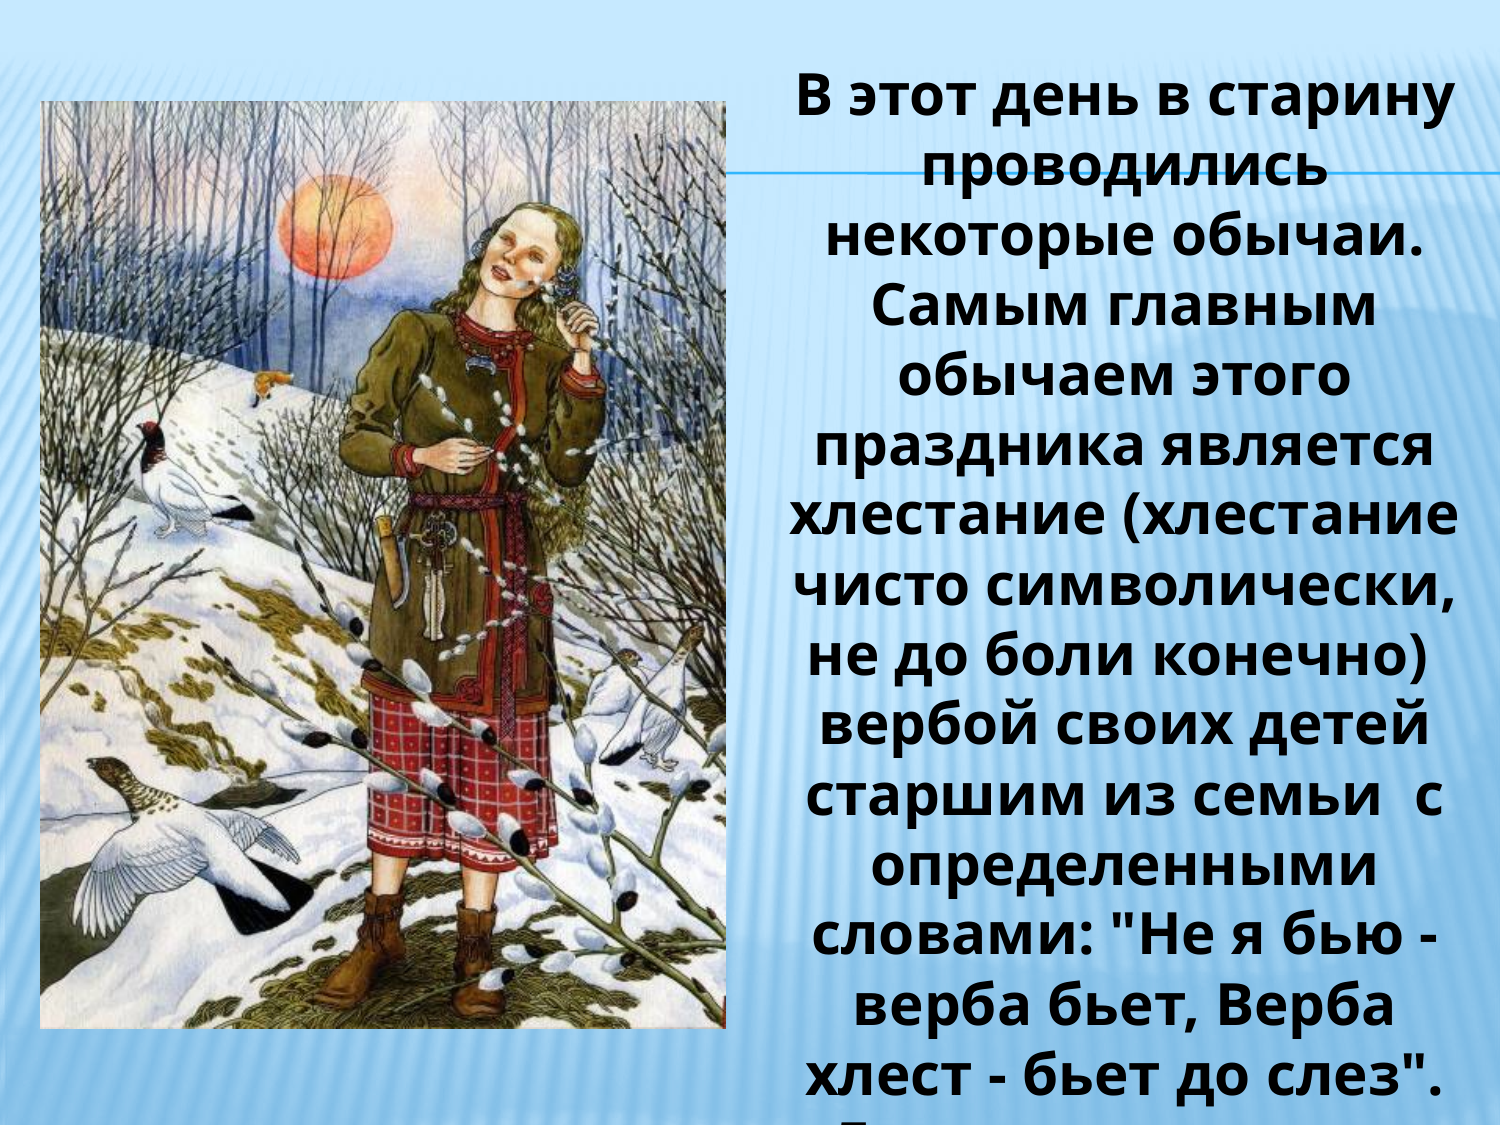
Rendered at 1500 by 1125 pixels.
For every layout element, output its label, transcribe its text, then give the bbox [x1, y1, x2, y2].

picture [40, 101, 726, 1029]
text_box В этот день в старину проводились некоторые обычаи. Самым главным обычаем этого праздника является хлестание (хлестание чисто символически, не до боли конечно) вербой своих детей старшим из семьи с определенными словами: "Не я бью - верба бьет, Верба хлест - бьет до слез". Делалось этого для того, чтобы дети были здоровыми и послушными. [749, 49, 1500, 1125]
